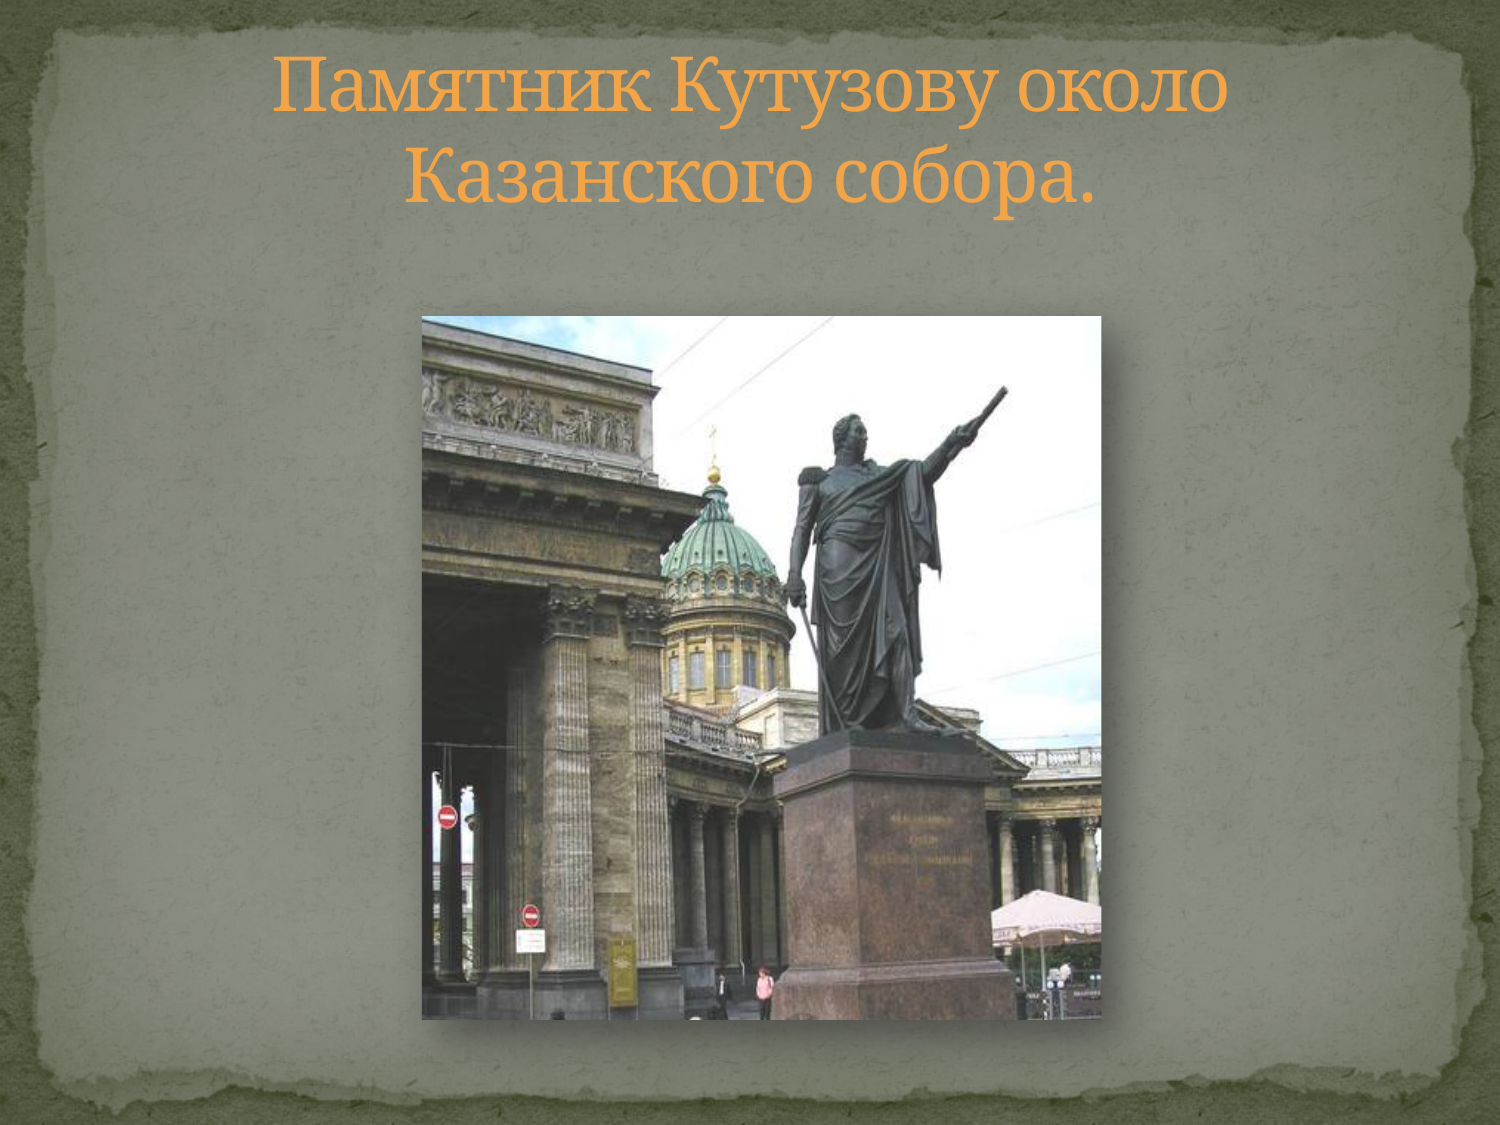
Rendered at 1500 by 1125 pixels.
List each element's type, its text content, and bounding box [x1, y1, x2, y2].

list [424, 319, 1101, 1019]
title Памятник Кутузову около Казанского собора. [74, 24, 1425, 317]
